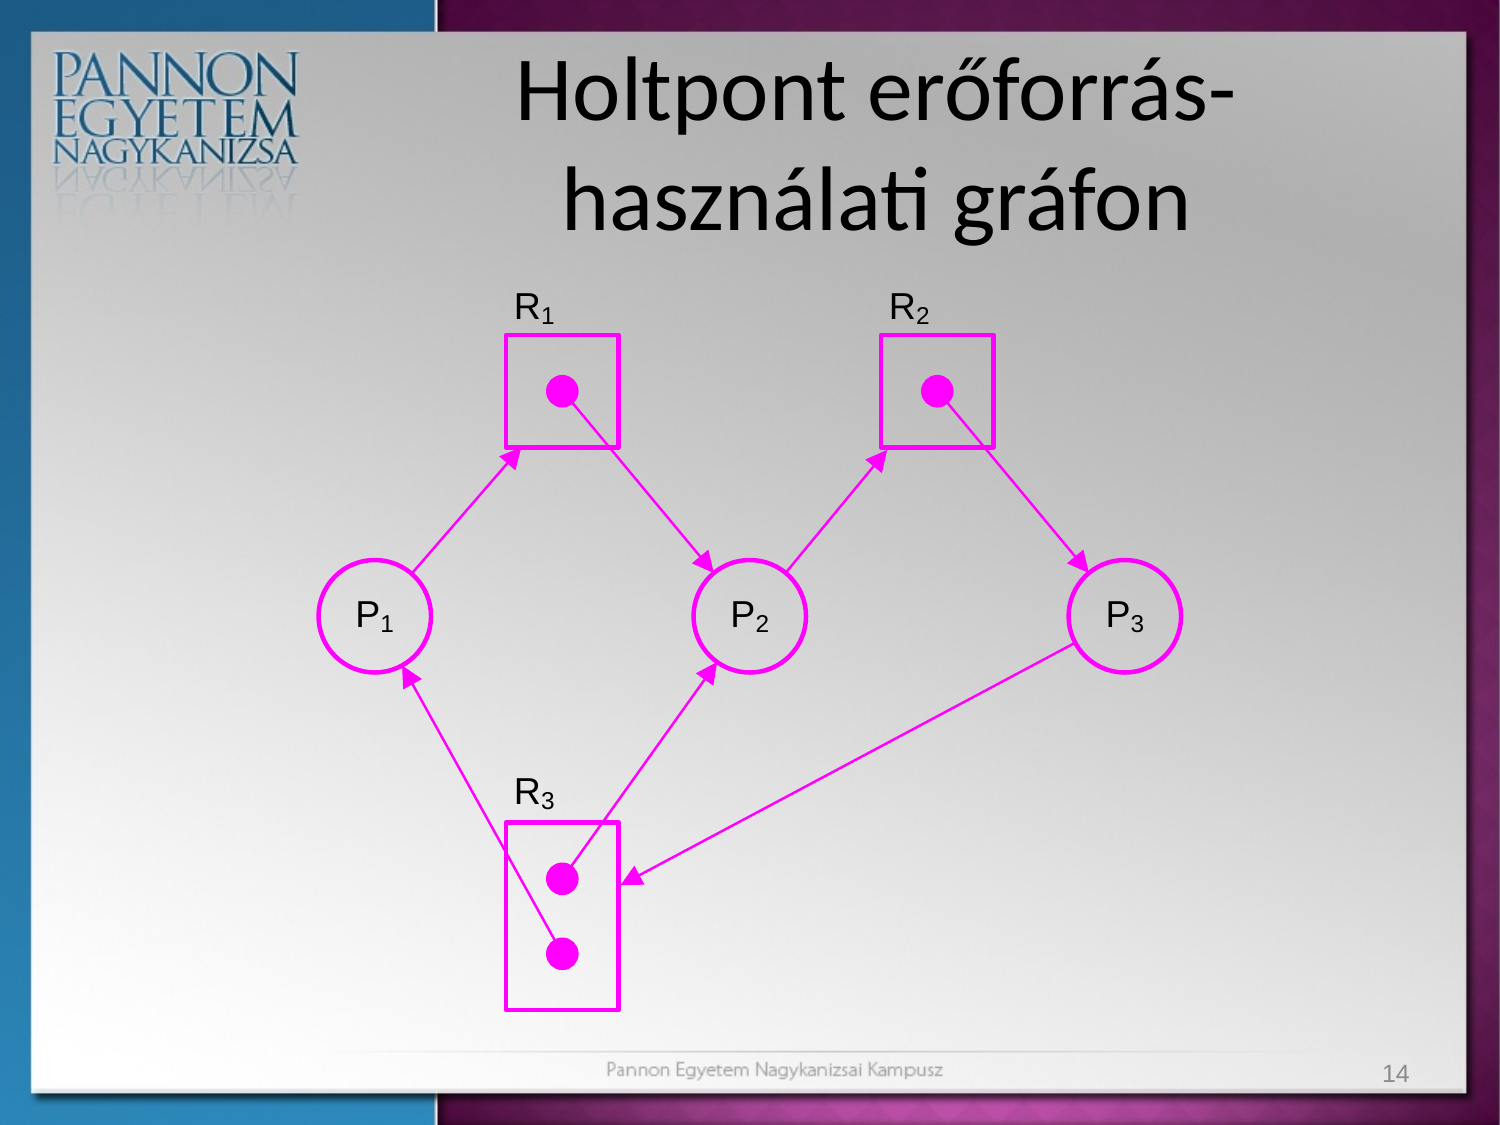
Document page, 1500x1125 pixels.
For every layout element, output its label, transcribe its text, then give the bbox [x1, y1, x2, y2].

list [311, 282, 1189, 1018]
picture [0, 0, 1500, 1125]
title Holtpont erőforrás-használati gráfon [328, 45, 1425, 233]
slide_number 14 [1074, 1042, 1425, 1103]
